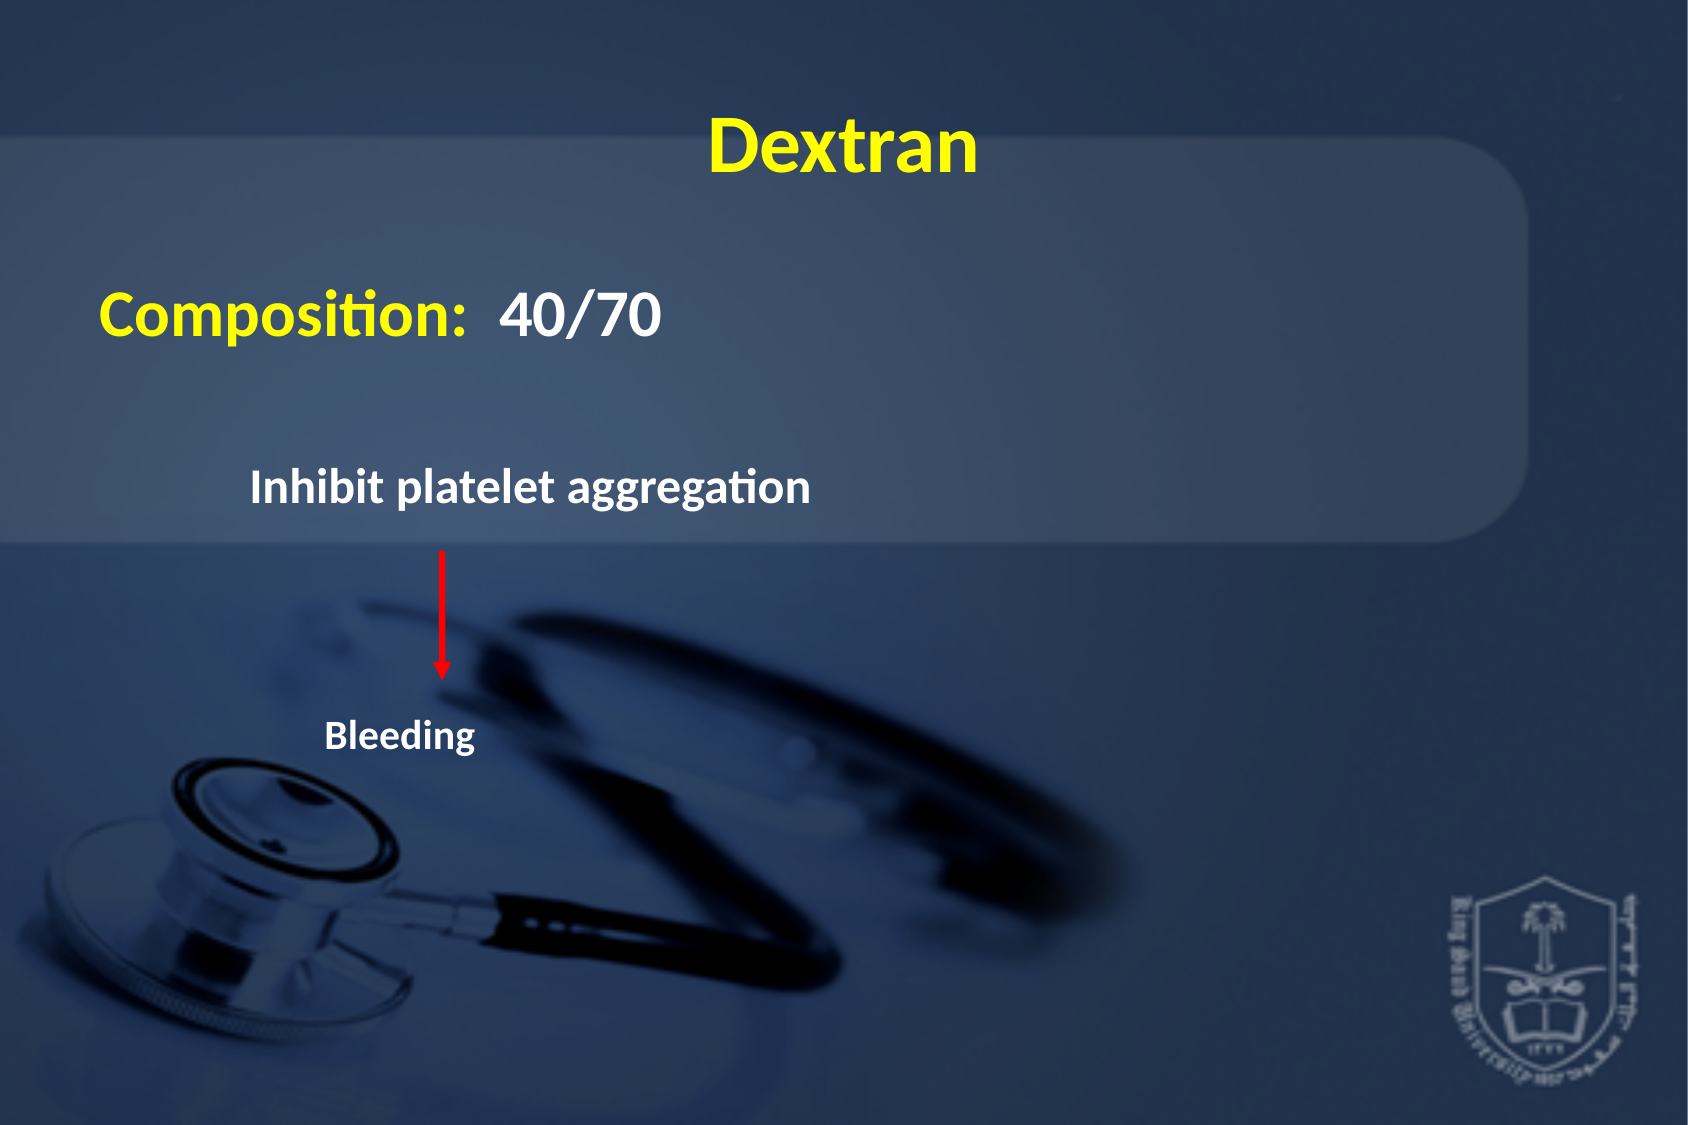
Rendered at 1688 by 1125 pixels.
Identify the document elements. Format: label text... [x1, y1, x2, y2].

list Composition: 40/70 Inhibit platelet aggregation Bleeding [84, 262, 1604, 1005]
text_box [435, 550, 449, 681]
title Dextran [84, 45, 1604, 233]
picture [0, 0, 1688, 1125]
